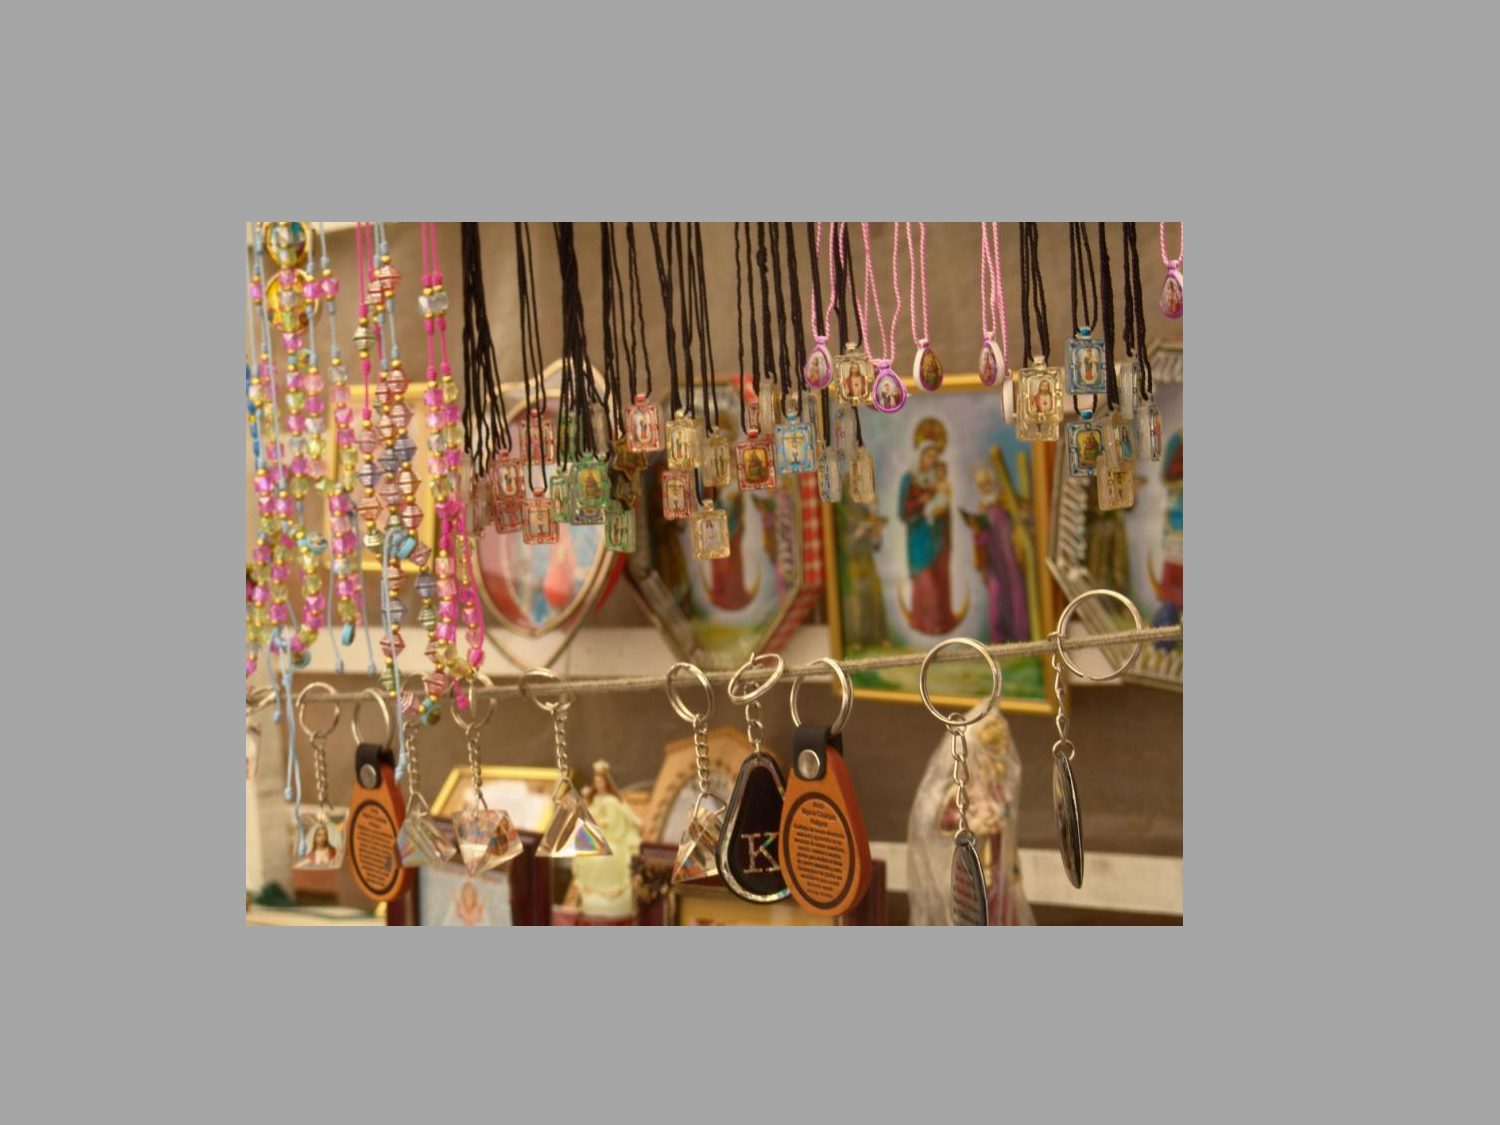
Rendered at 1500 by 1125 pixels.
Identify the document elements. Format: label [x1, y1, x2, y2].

picture [245, 222, 1183, 926]
